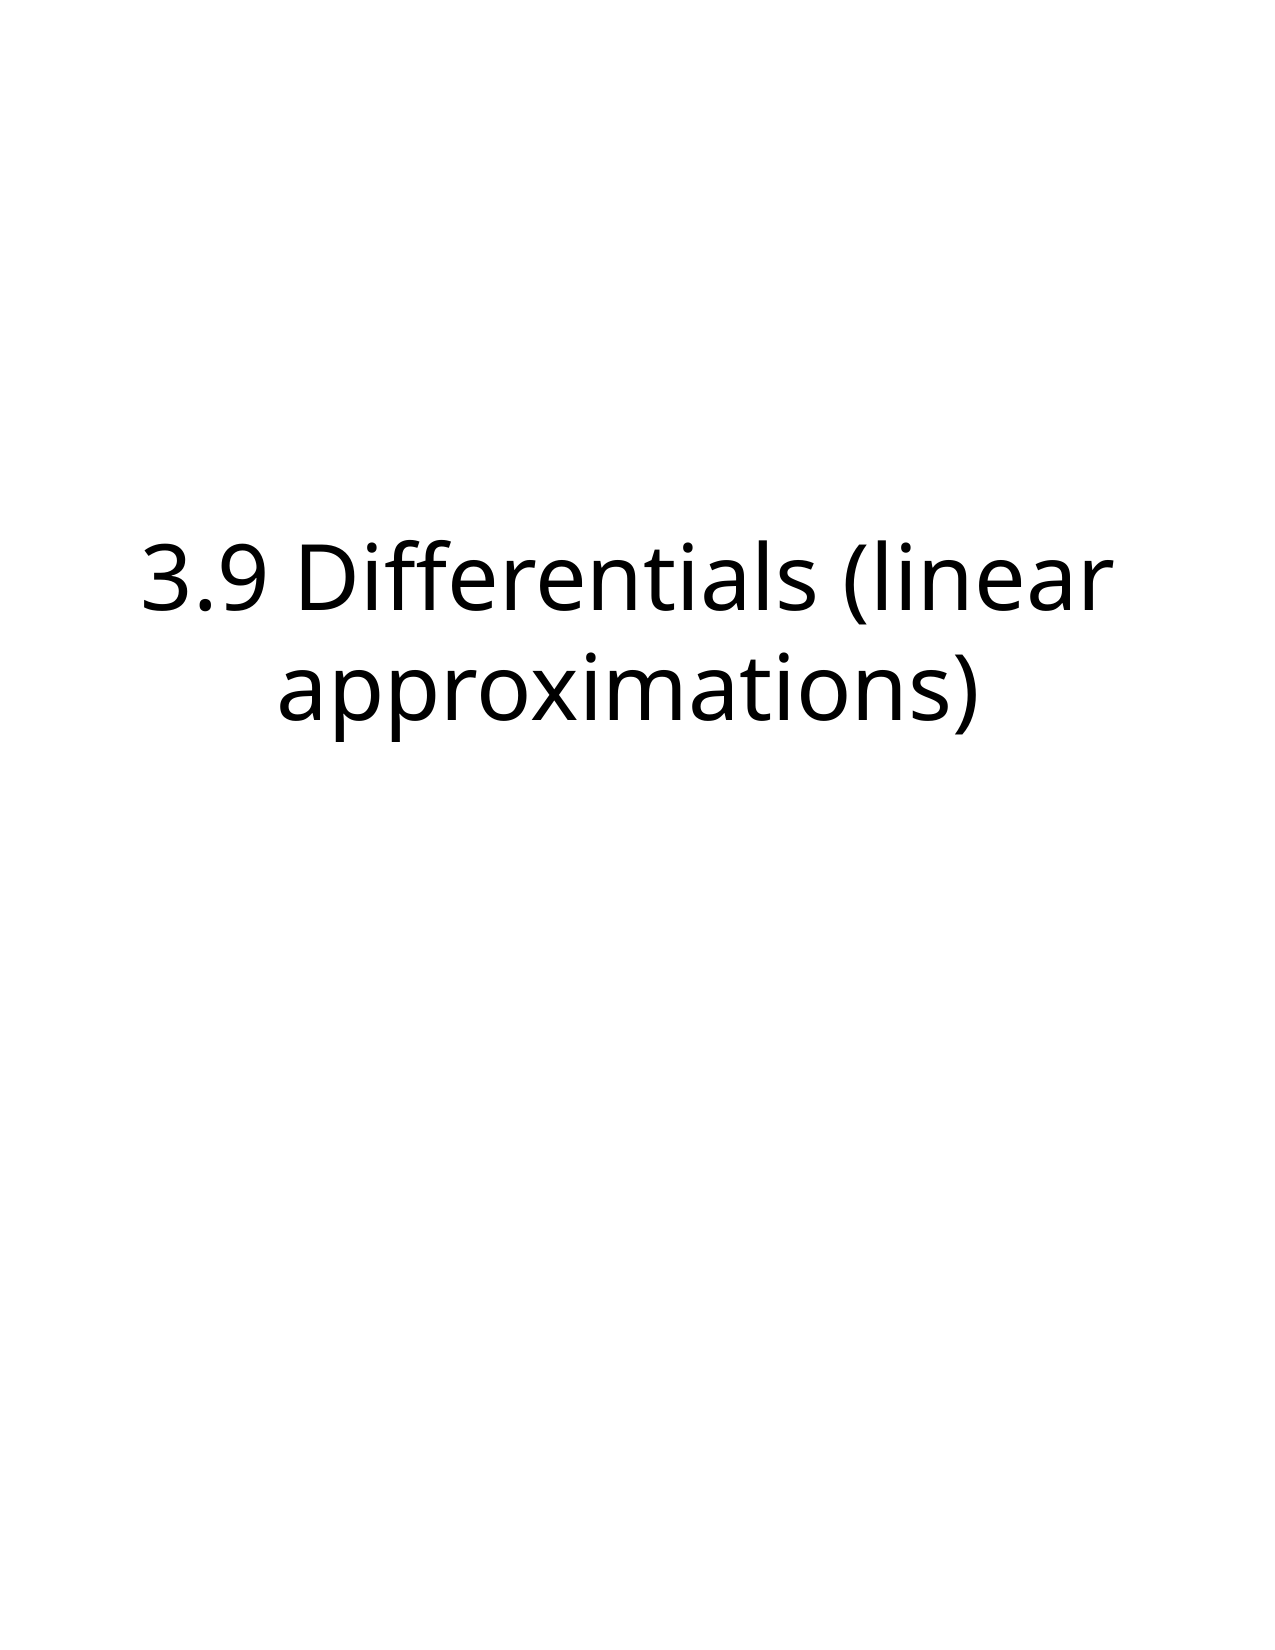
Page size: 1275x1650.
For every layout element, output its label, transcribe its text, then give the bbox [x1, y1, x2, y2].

text_box 3.9 Differentials (linear approximations) [87, 512, 1171, 746]
